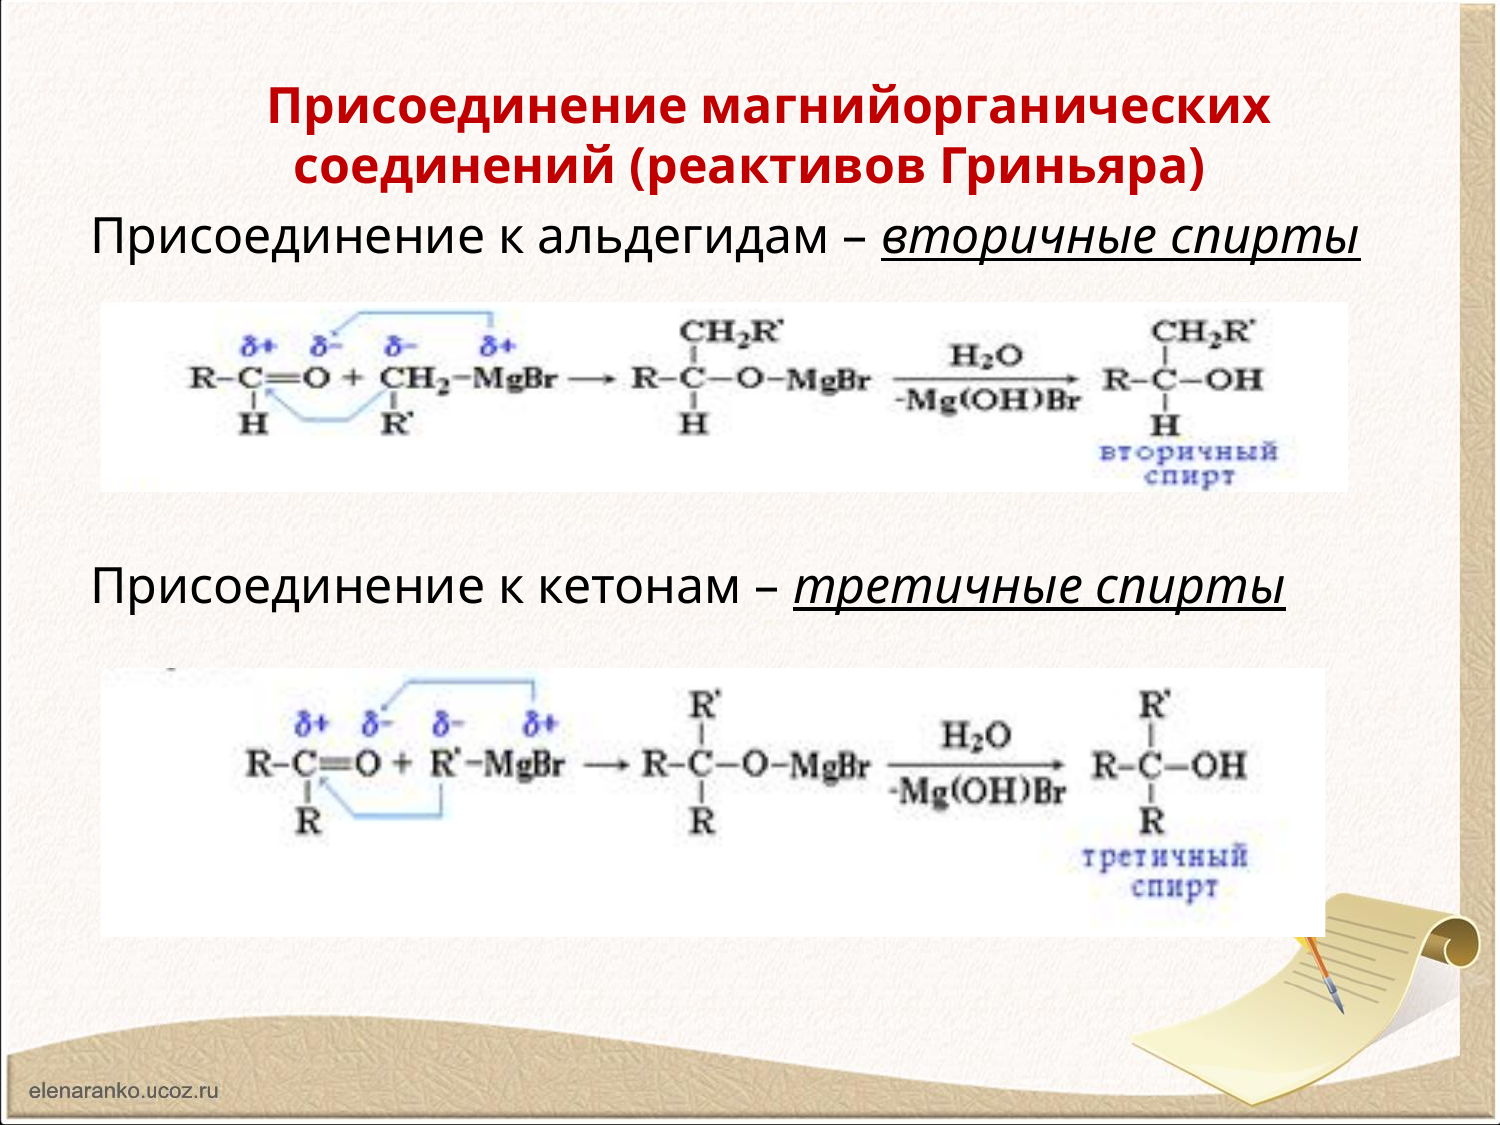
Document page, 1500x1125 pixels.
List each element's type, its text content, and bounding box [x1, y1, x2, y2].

picture [0, 0, 1500, 1125]
list Присоединение магнийорганических соединений (реактивов Гриньяра) Присоединение к альдегидам – вторичные спирты Присоединение к кетонам – третичные спирты [75, 66, 1425, 1017]
